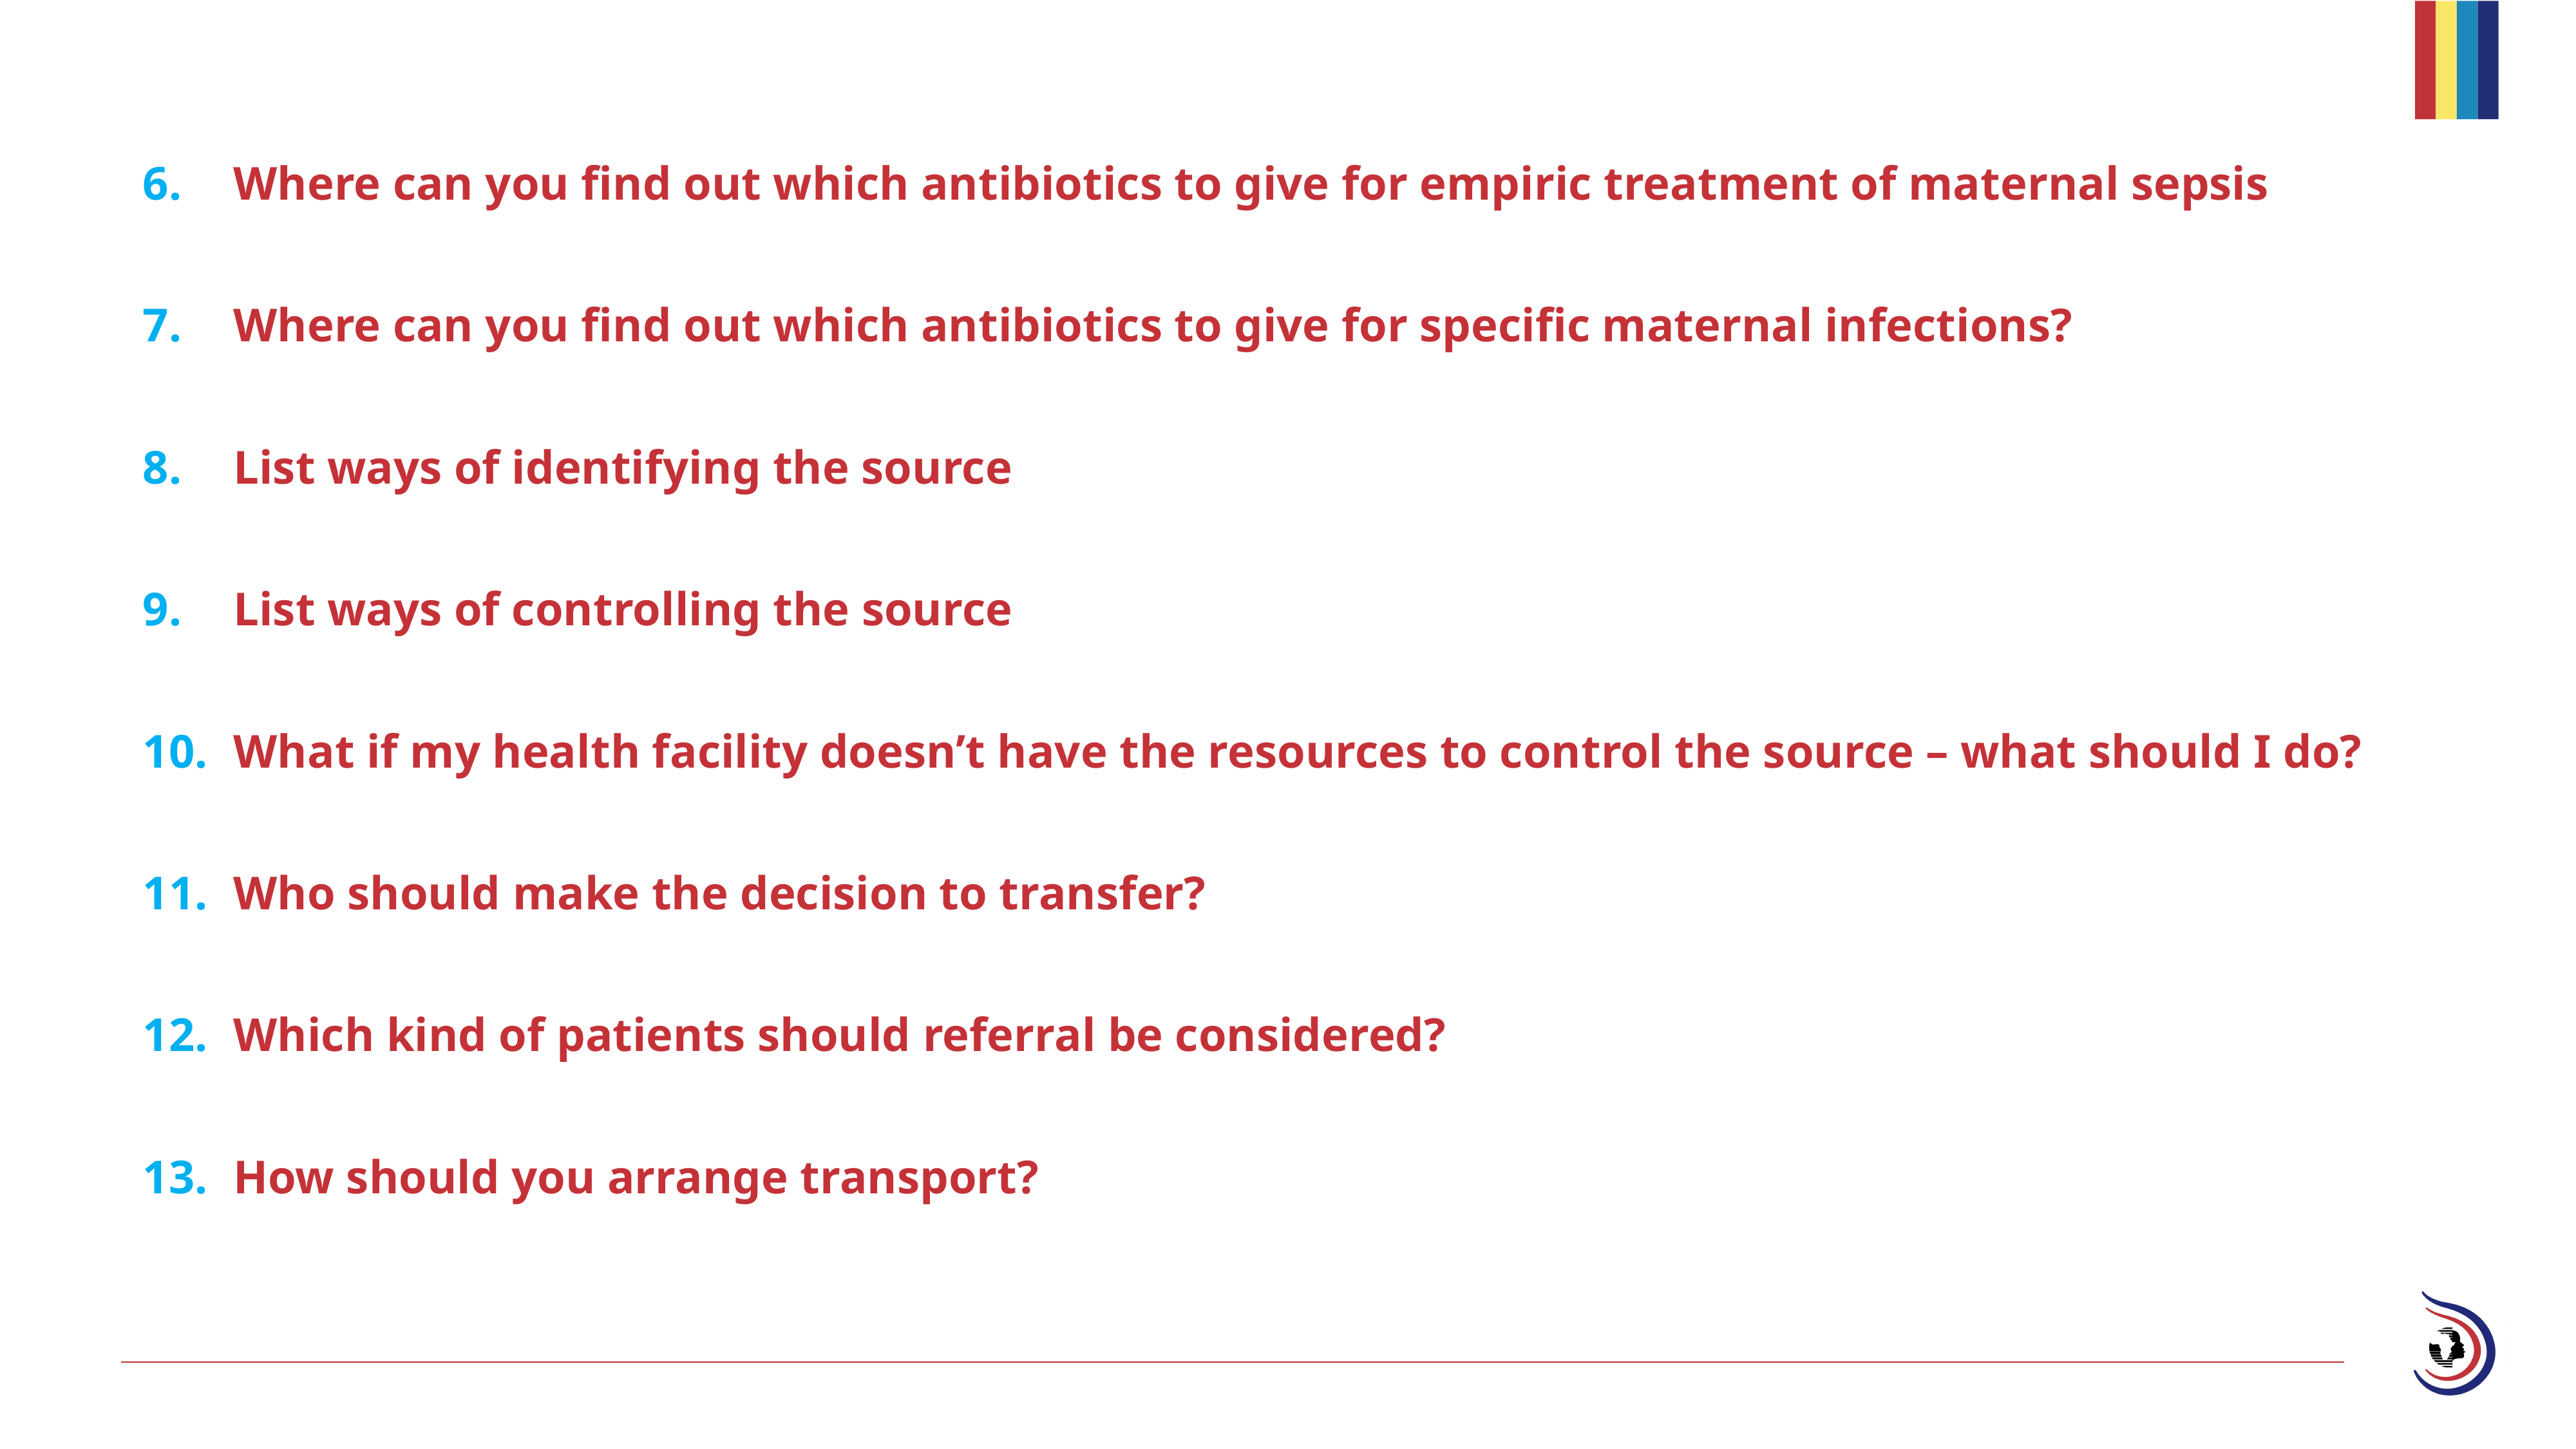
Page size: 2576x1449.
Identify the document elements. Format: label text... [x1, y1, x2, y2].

picture [2394, 1277, 2512, 1411]
list Where can you find out which antibiotics to give for empiric treatment of maternal sepsis Where can you find out which antibiotics to give for specific maternal infections? List ways of identifying the source List ways of controlling the source What if my health facility doesn’t have the resources to control the source – what should I do? Who should make the decision to transfer? Which kind of patients should referral be considered? How should you arrange transport? [117, 112, 2424, 1348]
